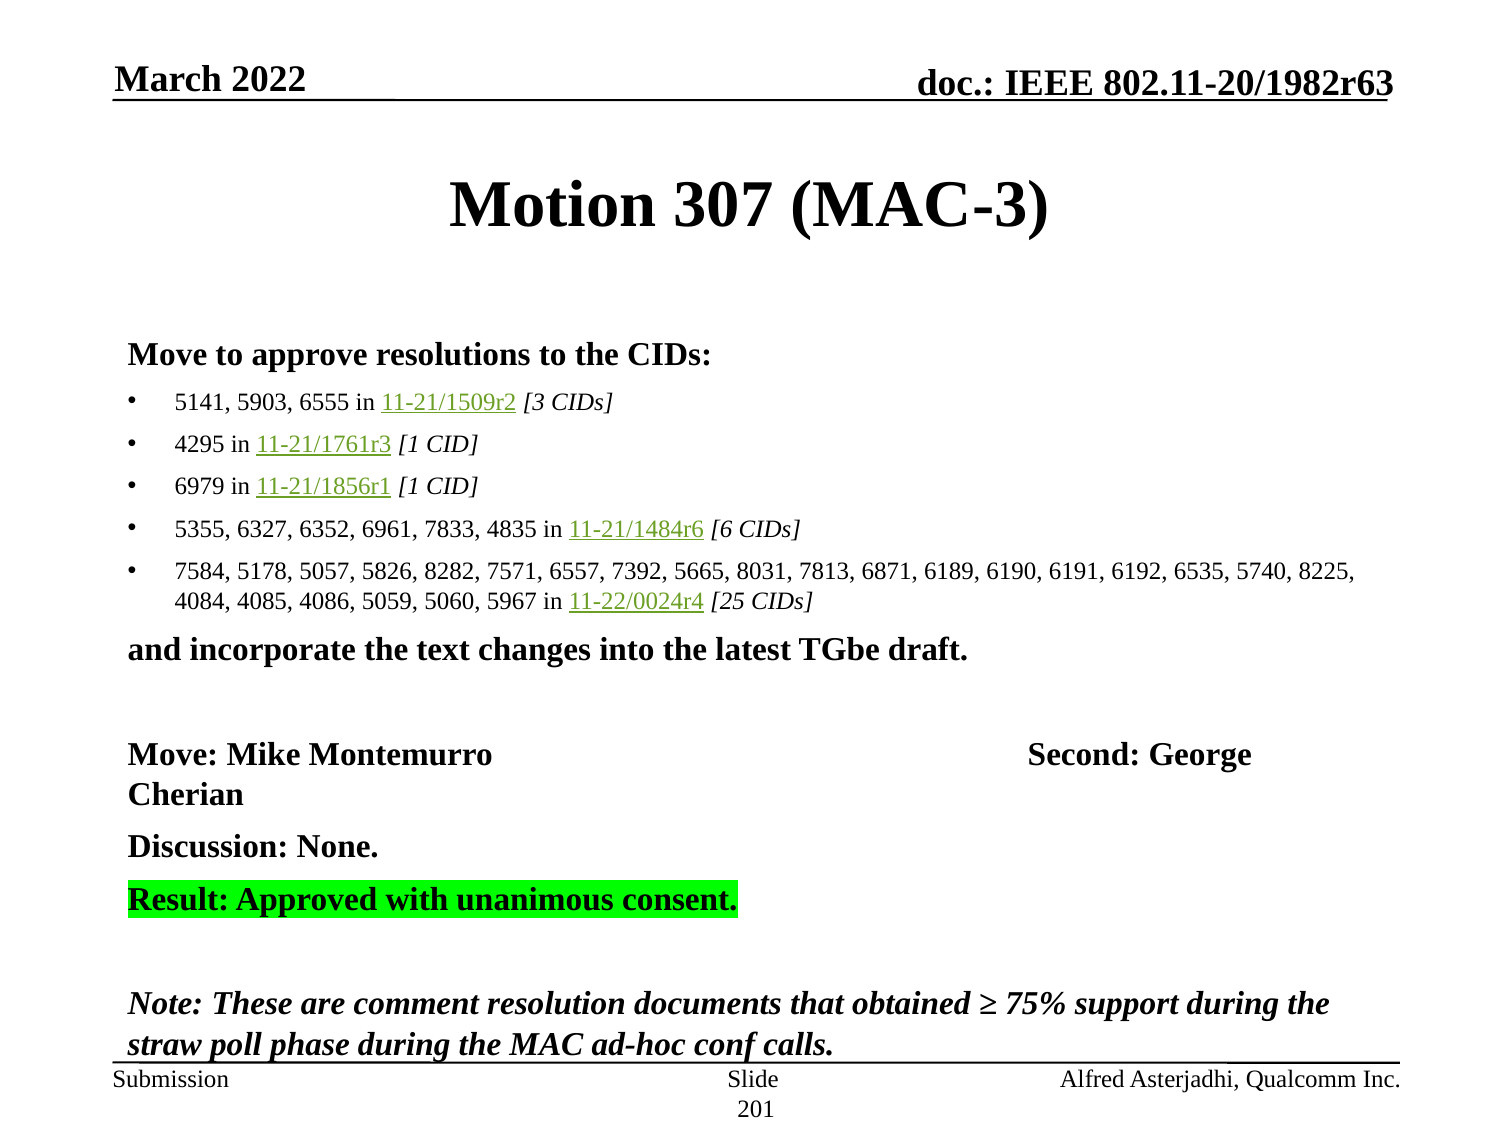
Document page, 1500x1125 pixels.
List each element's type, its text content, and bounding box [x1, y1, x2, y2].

title Motion 307 (MAC-3) [112, 112, 1388, 288]
slide_number Slide 201 [712, 1061, 800, 1123]
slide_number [114, 54, 423, 100]
footer Alfred Asterjadhi, Qualcomm Inc. [878, 1061, 1402, 1093]
list Move to approve resolutions to the CIDs: 5141, 5903, 6555 in 11-21/1509r2 [3 CIDs] 4295 in 11-21/1761r3 [1 CID] 6979 in 11-21/1856r1 [1 CID] 5355, 6327, 6352, 6961, 7833, 4835 in 11-21/1484r6 [6 CIDs] 7584, 5178, 5057, 5826, 8282, 7571, 6557, 7392, 5665, 8031, 7813, 6871, 6189, 6190, 6191, 6192, 6535, 5740, 8225, 4084, 4085, 4086, 5059, 5060, 5967 in 11-22/0024r4 [25 CIDs] and incorporate the text changes into the latest TGbe draft. Move: Mike Montemurro Second: George Cherian Discussion: None. Result: Approved with unanimous consent. Note: These are comment resolution documents that obtained ≥ 75% support during the straw poll phase during the MAC ad-hoc conf calls. [112, 324, 1388, 1063]
